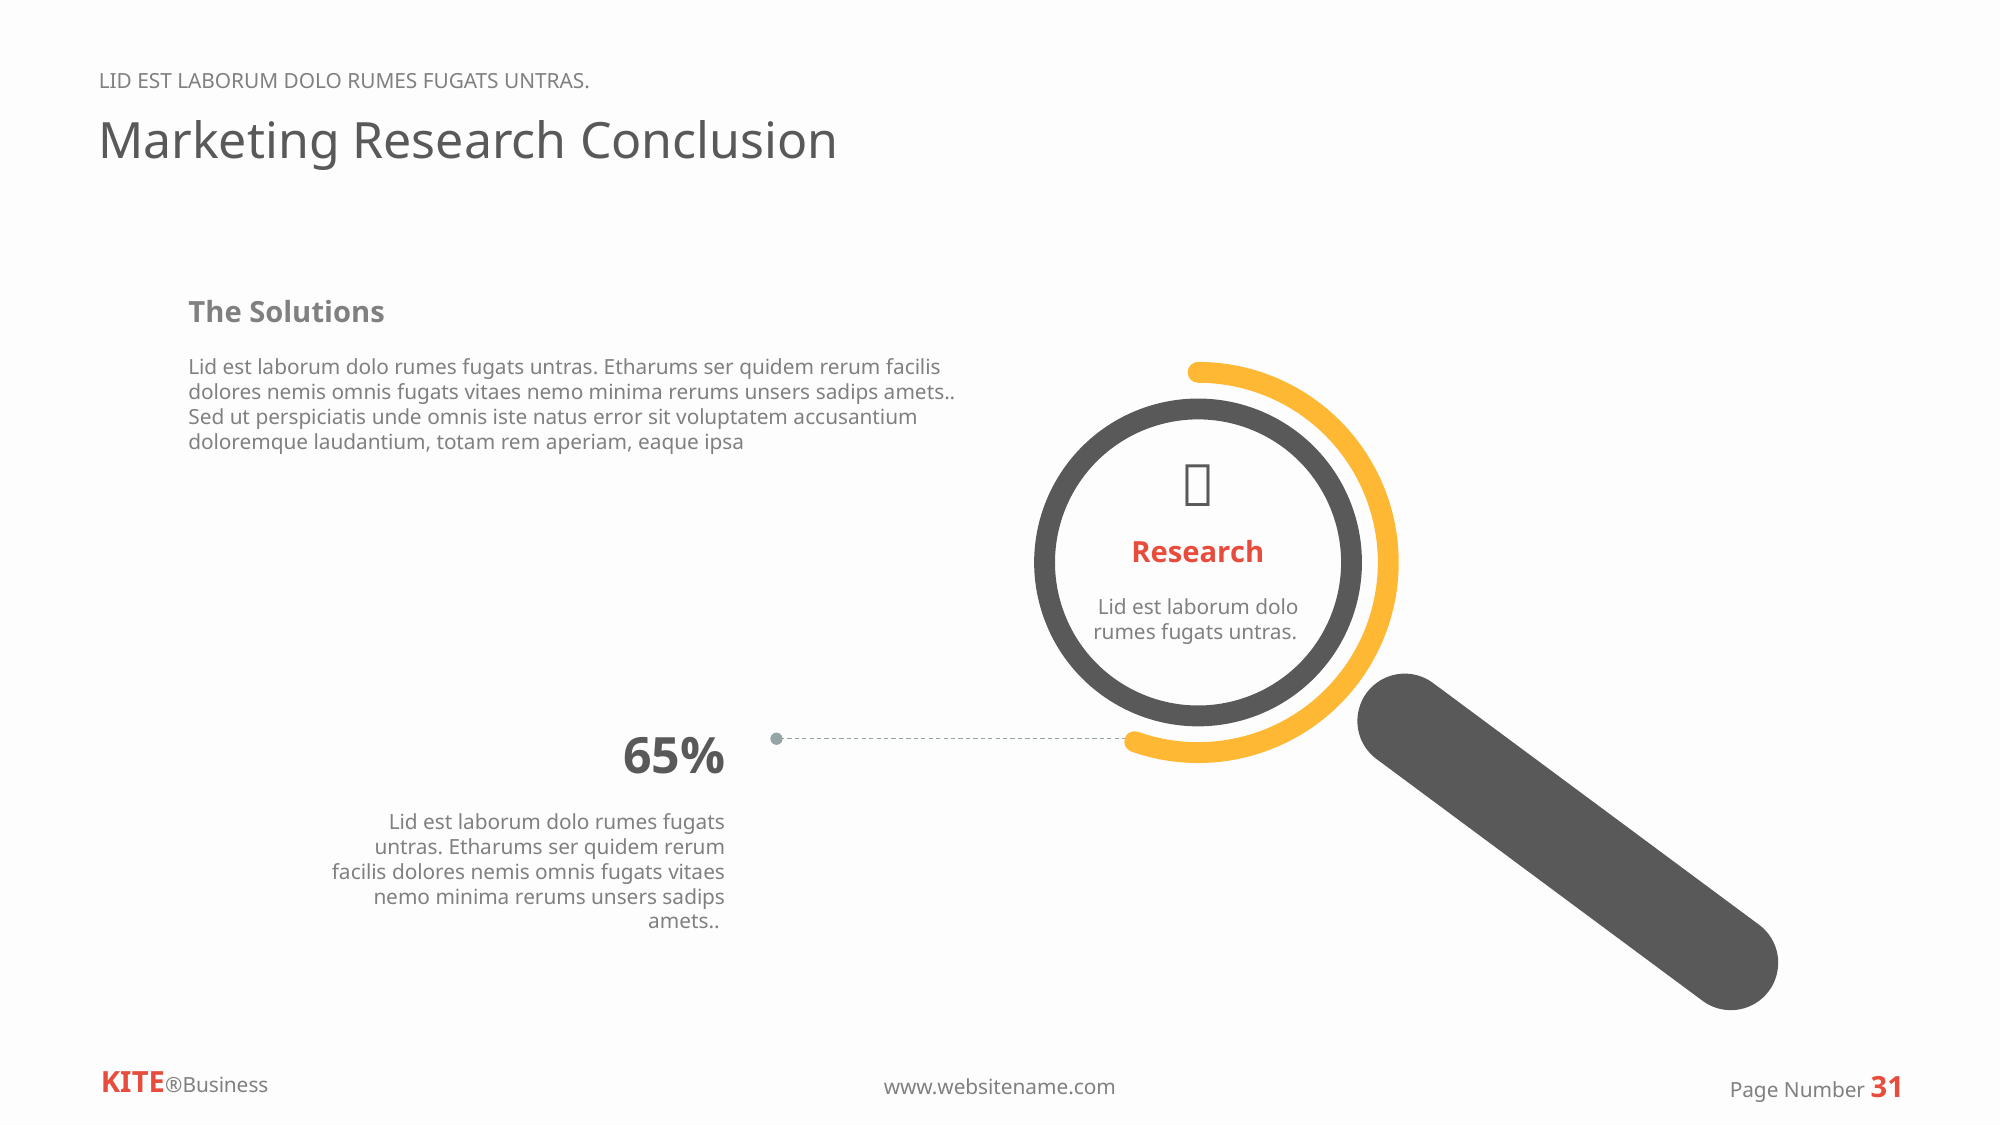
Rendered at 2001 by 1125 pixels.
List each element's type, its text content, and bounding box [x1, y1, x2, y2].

text_box [1356, 672, 1780, 1012]
text_box [1134, 371, 1389, 754]
text_box [1043, 407, 1198, 626]
text_box The Solutions Lid est laborum dolo rumes fugats untras. Etharums ser quidem rerum facilis dolores nemis omnis fugats vitaes nemo minima rerums unsers sadips amets.. Sed ut perspiciatis unde omnis iste natus error sit voluptatem accusantium doloremque laudantium, totam rem aperiam, eaque ipsa [173, 286, 1000, 461]
text_box www.websitename.com [869, 1066, 1131, 1107]
text_box  [1165, 440, 1198, 526]
text_box KITE®Business [85, 1056, 284, 1106]
text_box Research Lid est laborum dolo rumes fugats untras. [1057, 526, 1198, 651]
text_box [1071, 651, 1166, 708]
text_box 65% Lid est laborum dolo rumes fugats untras. Etharums ser quidem rerum facilis dolores nemis omnis fugats vitaes nemo minima rerums unsers sadips amets.. [312, 715, 740, 941]
text_box LID EST LABORUM DOLO RUMES FUGATS UNTRAS. [84, 60, 645, 101]
text_box Page Number 31 [1715, 1061, 1919, 1112]
text_box Marketing Research Conclusion [83, 101, 854, 176]
